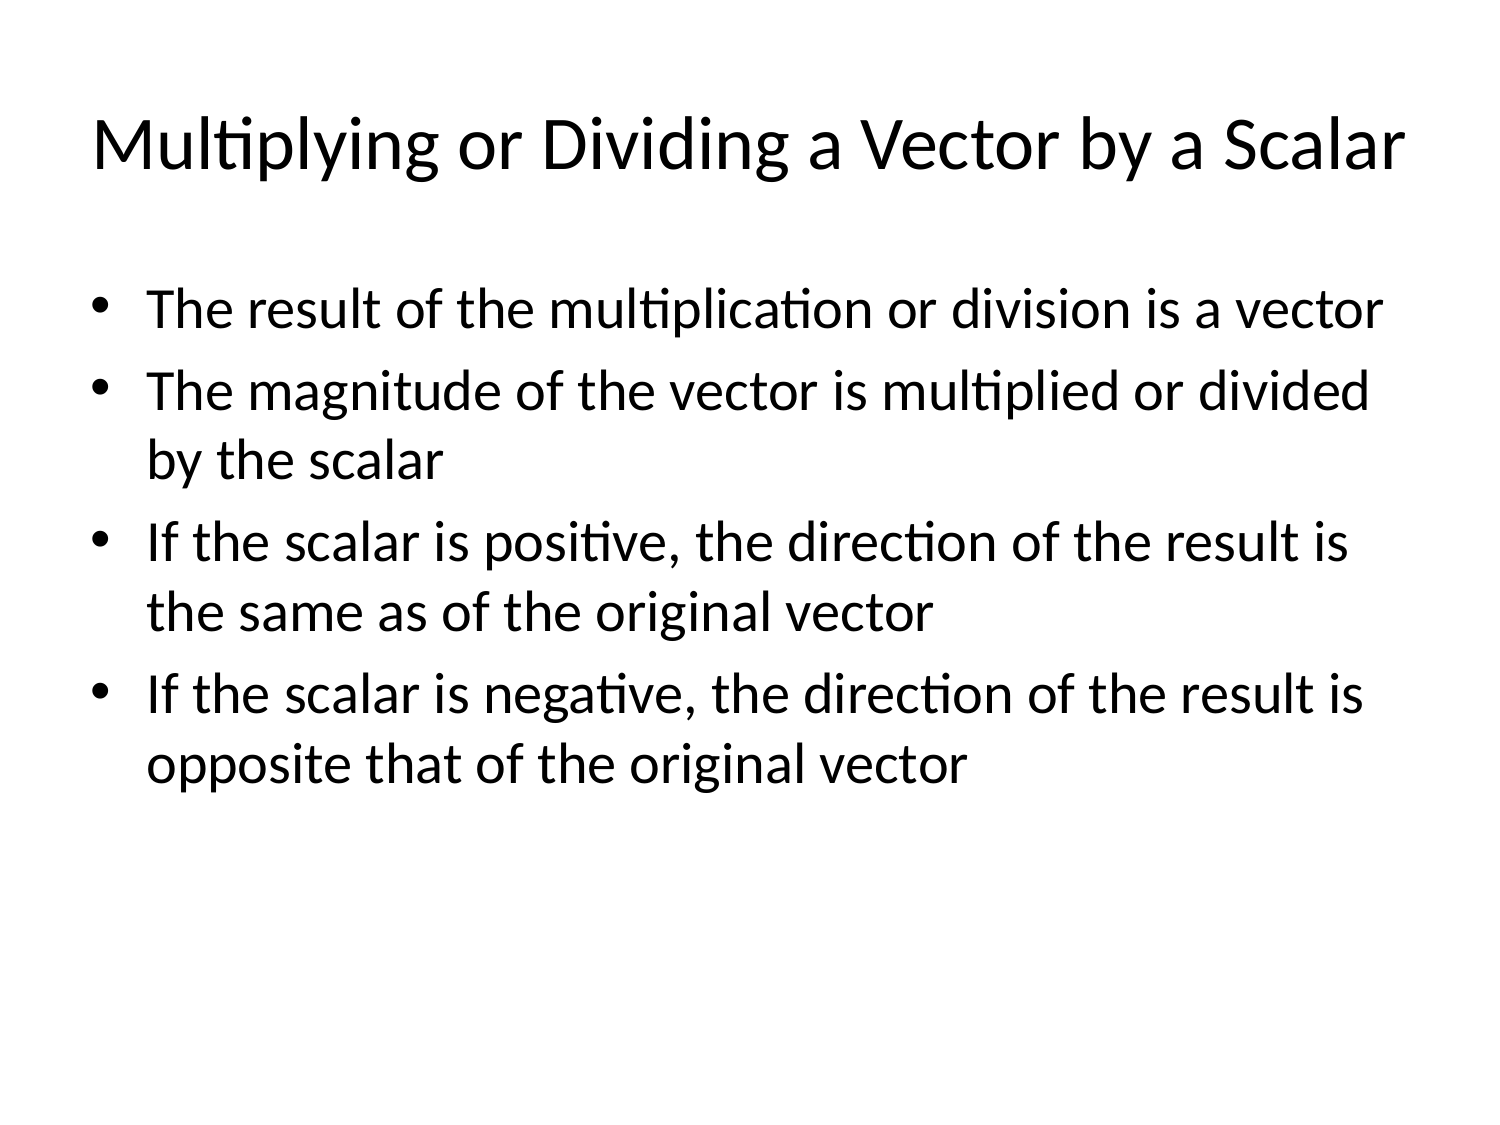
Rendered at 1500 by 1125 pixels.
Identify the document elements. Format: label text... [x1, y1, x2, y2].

list The result of the multiplication or division is a vector The magnitude of the vector is multiplied or divided by the scalar If the scalar is positive, the direction of the result is the same as of the original vector If the scalar is negative, the direction of the result is opposite that of the original vector [75, 262, 1425, 1005]
title Multiplying or Dividing a Vector by a Scalar [75, 45, 1425, 233]
